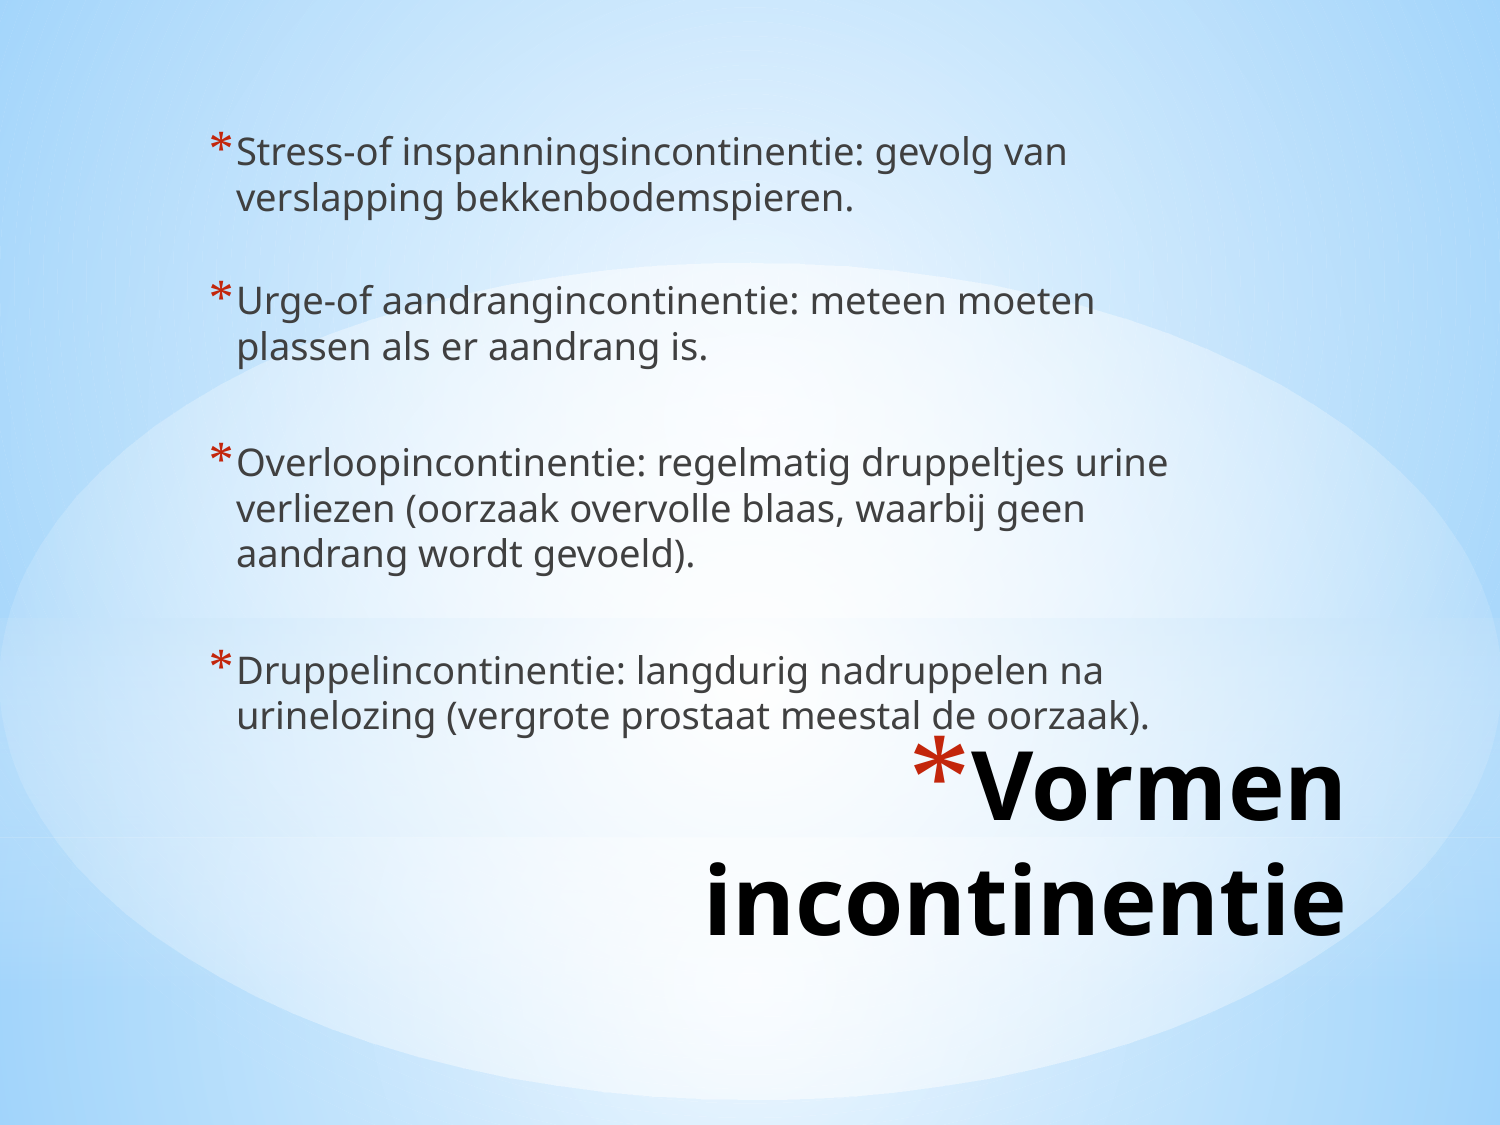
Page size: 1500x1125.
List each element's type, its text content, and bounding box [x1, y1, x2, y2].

list Stress-of inspanningsincontinentie: gevolg van verslapping bekkenbodemspieren. Urge-of aandrangincontinentie: meteen moeten plassen als er aandrang is. Overloopincontinentie: regelmatig druppeltjes urine verliezen (oorzaak overvolle blaas, waarbij geen aandrang wordt gevoeld). Druppelincontinentie: langdurig nadruppelen na urinelozing (vergrote prostaat meestal de oorzaak). [187, 120, 1238, 752]
title Vormen incontinentie [294, 717, 1363, 905]
